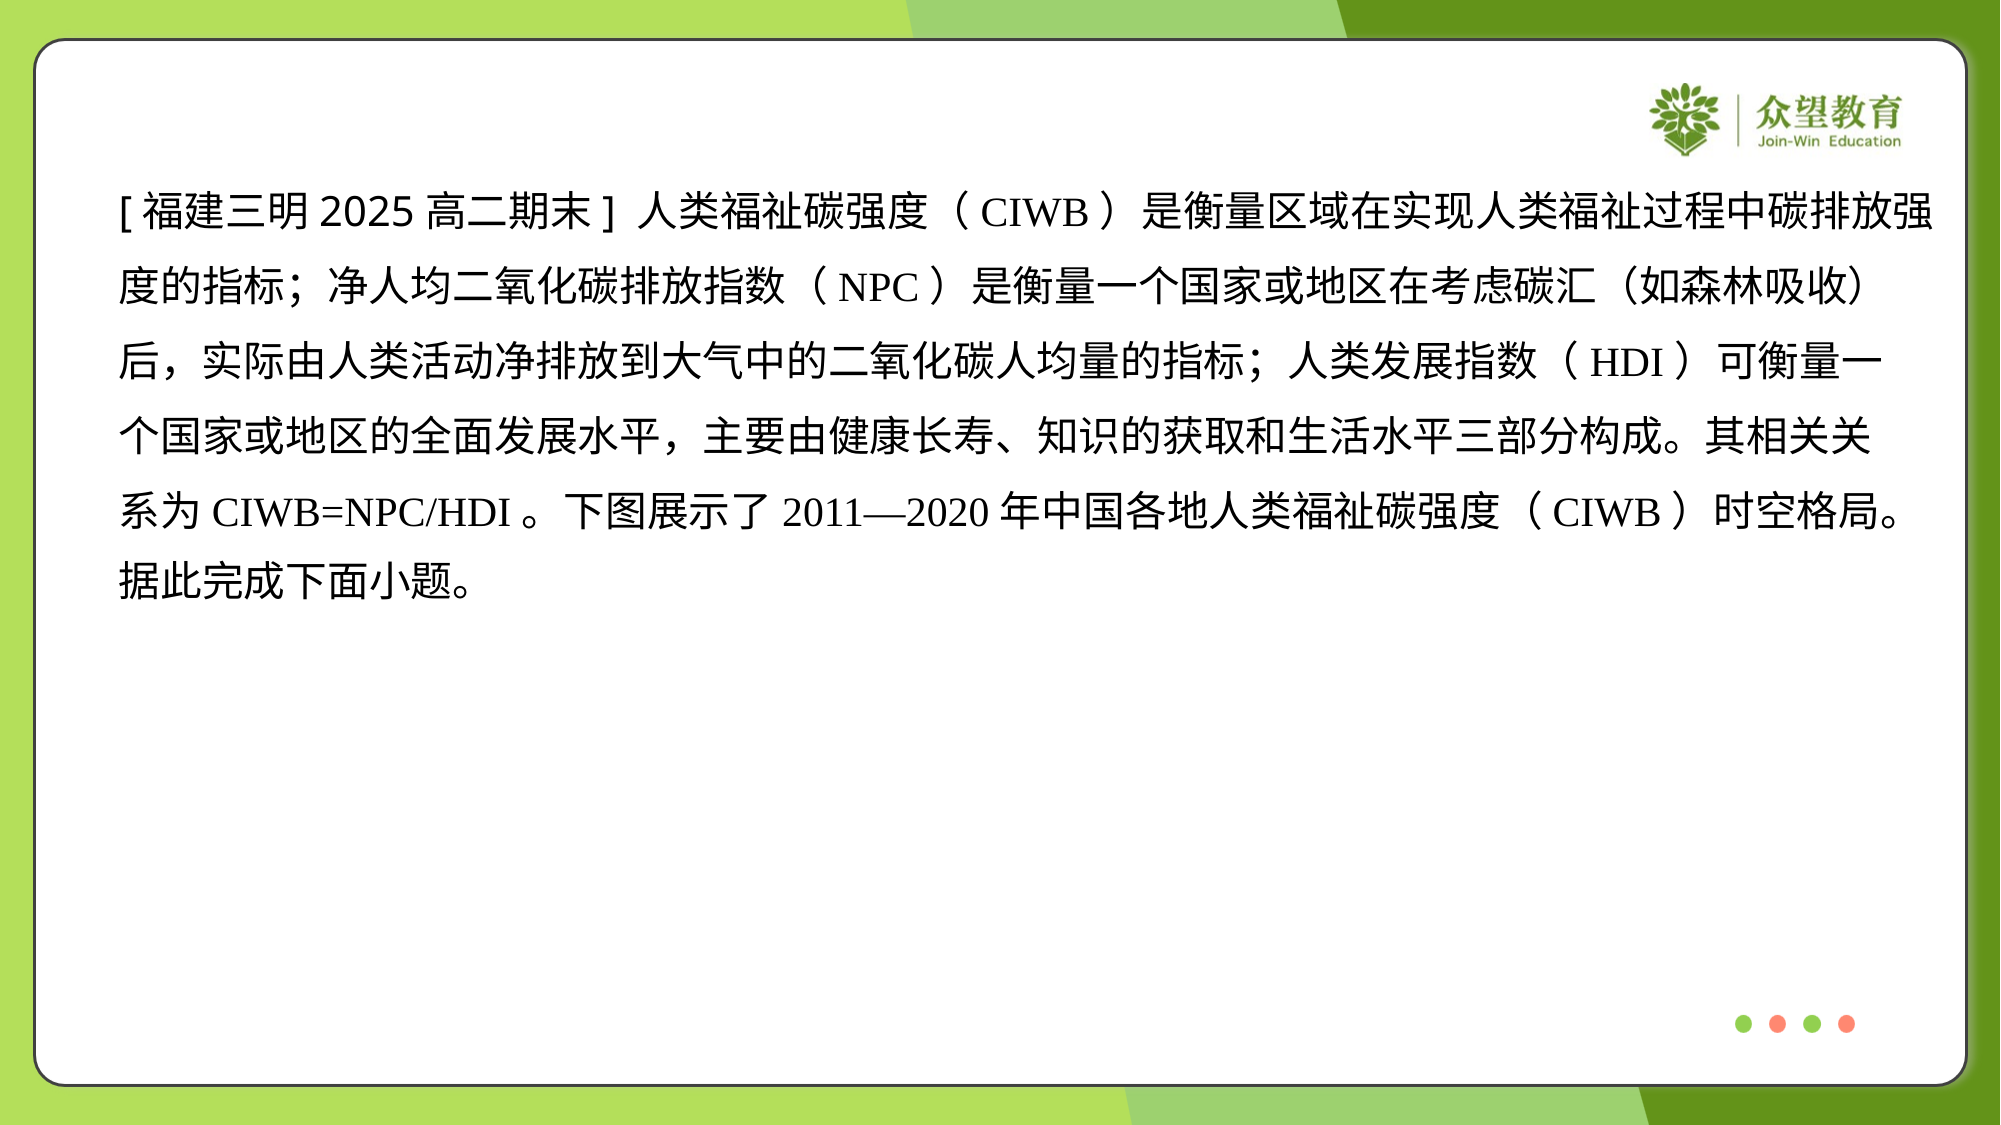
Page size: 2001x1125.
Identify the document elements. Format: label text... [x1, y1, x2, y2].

picture [0, 0, 2000, 1125]
text_box [福建三明2025高二期末] 人类福祉碳强度（CIWB）是衡量区域在实现人类福祉过程中碳排放强 度的指标；净人均二氧化碳排放指数（NPC）是衡量一个国家或地区在考虑碳汇（如森林吸收） 后，实际由人类活动净排放到大气中的二氧化碳人均量的指标；人类发展指数（HDI）可衡量一 个国家或地区的全面发展水平，主要由健康长寿、知识的获取和生活水平三部分构成。其相关关 系为CIWB=NPC/HDI。下图展示了2011—2020年中国各地人类福祉碳强度（CIWB）时空格局。 据此完成下面小题。 [118, 159, 1883, 598]
